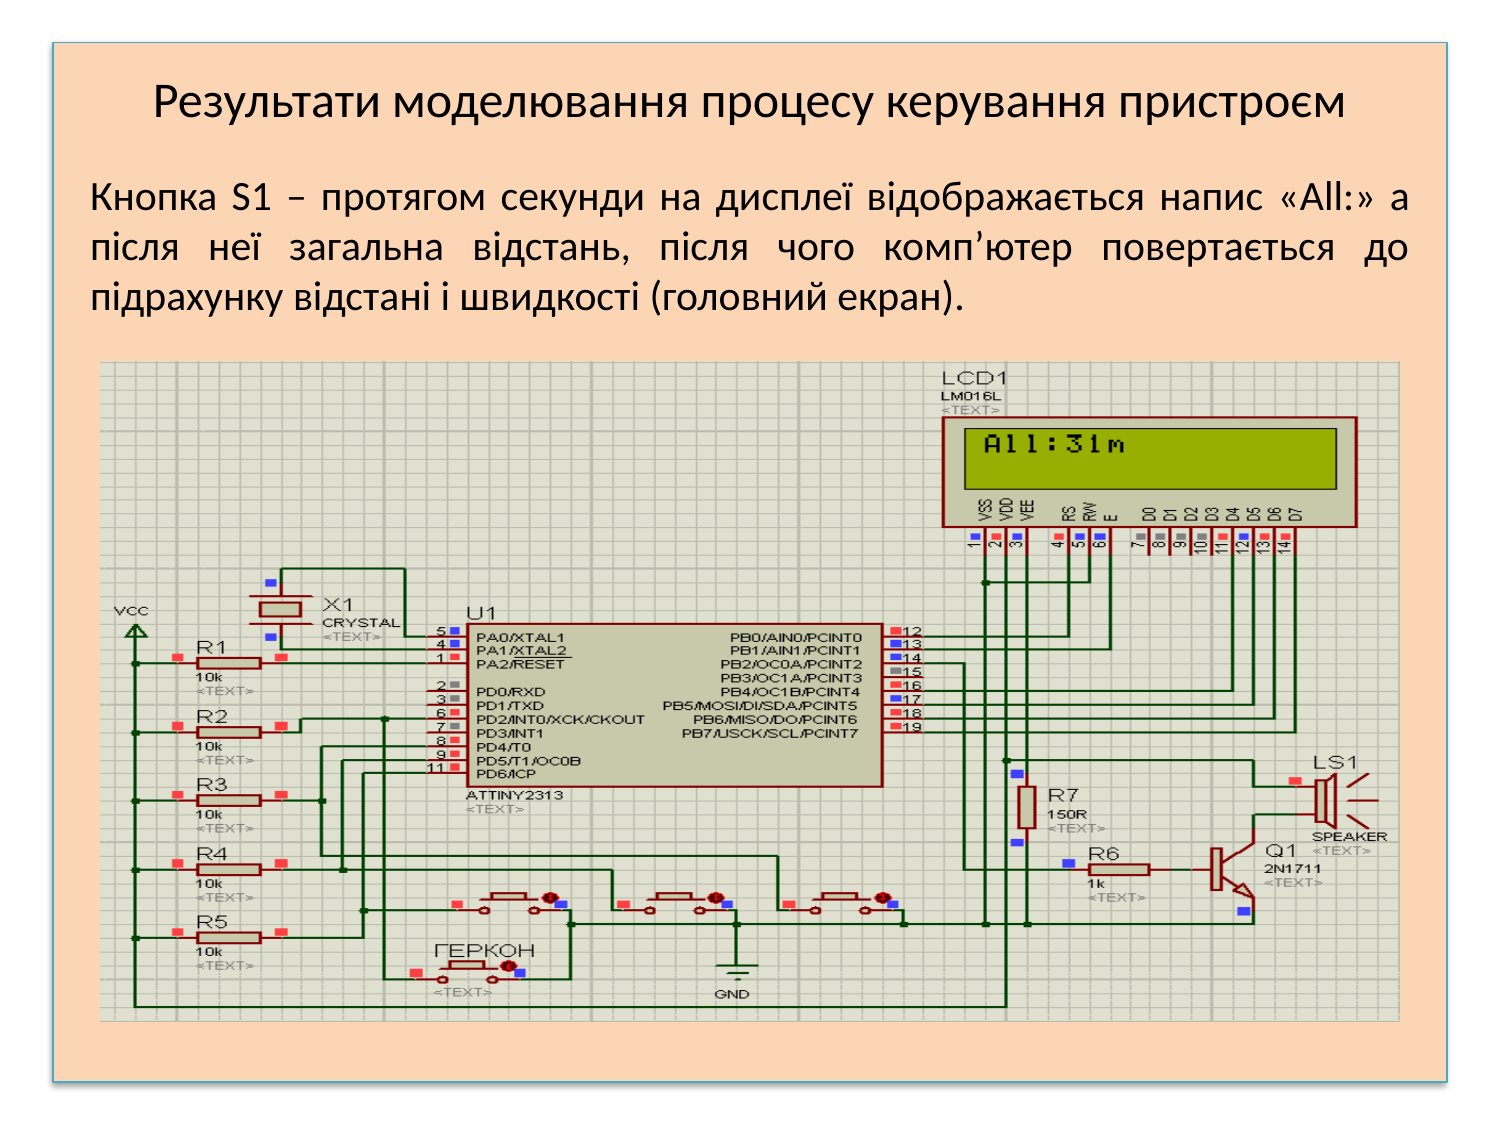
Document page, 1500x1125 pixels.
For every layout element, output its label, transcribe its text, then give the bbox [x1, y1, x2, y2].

picture [100, 361, 1400, 1023]
text_box [52, 42, 1448, 1083]
title Результати моделювання процесу керування пристроєм [75, 45, 1425, 149]
list Кнопка S1 – протягом секунди на дисплеї відображається напис «All:» а після неї загальна відстань, після чого комп’ютер повертається до підрахунку відстані і швидкості (головний екран). [75, 160, 1425, 1047]
